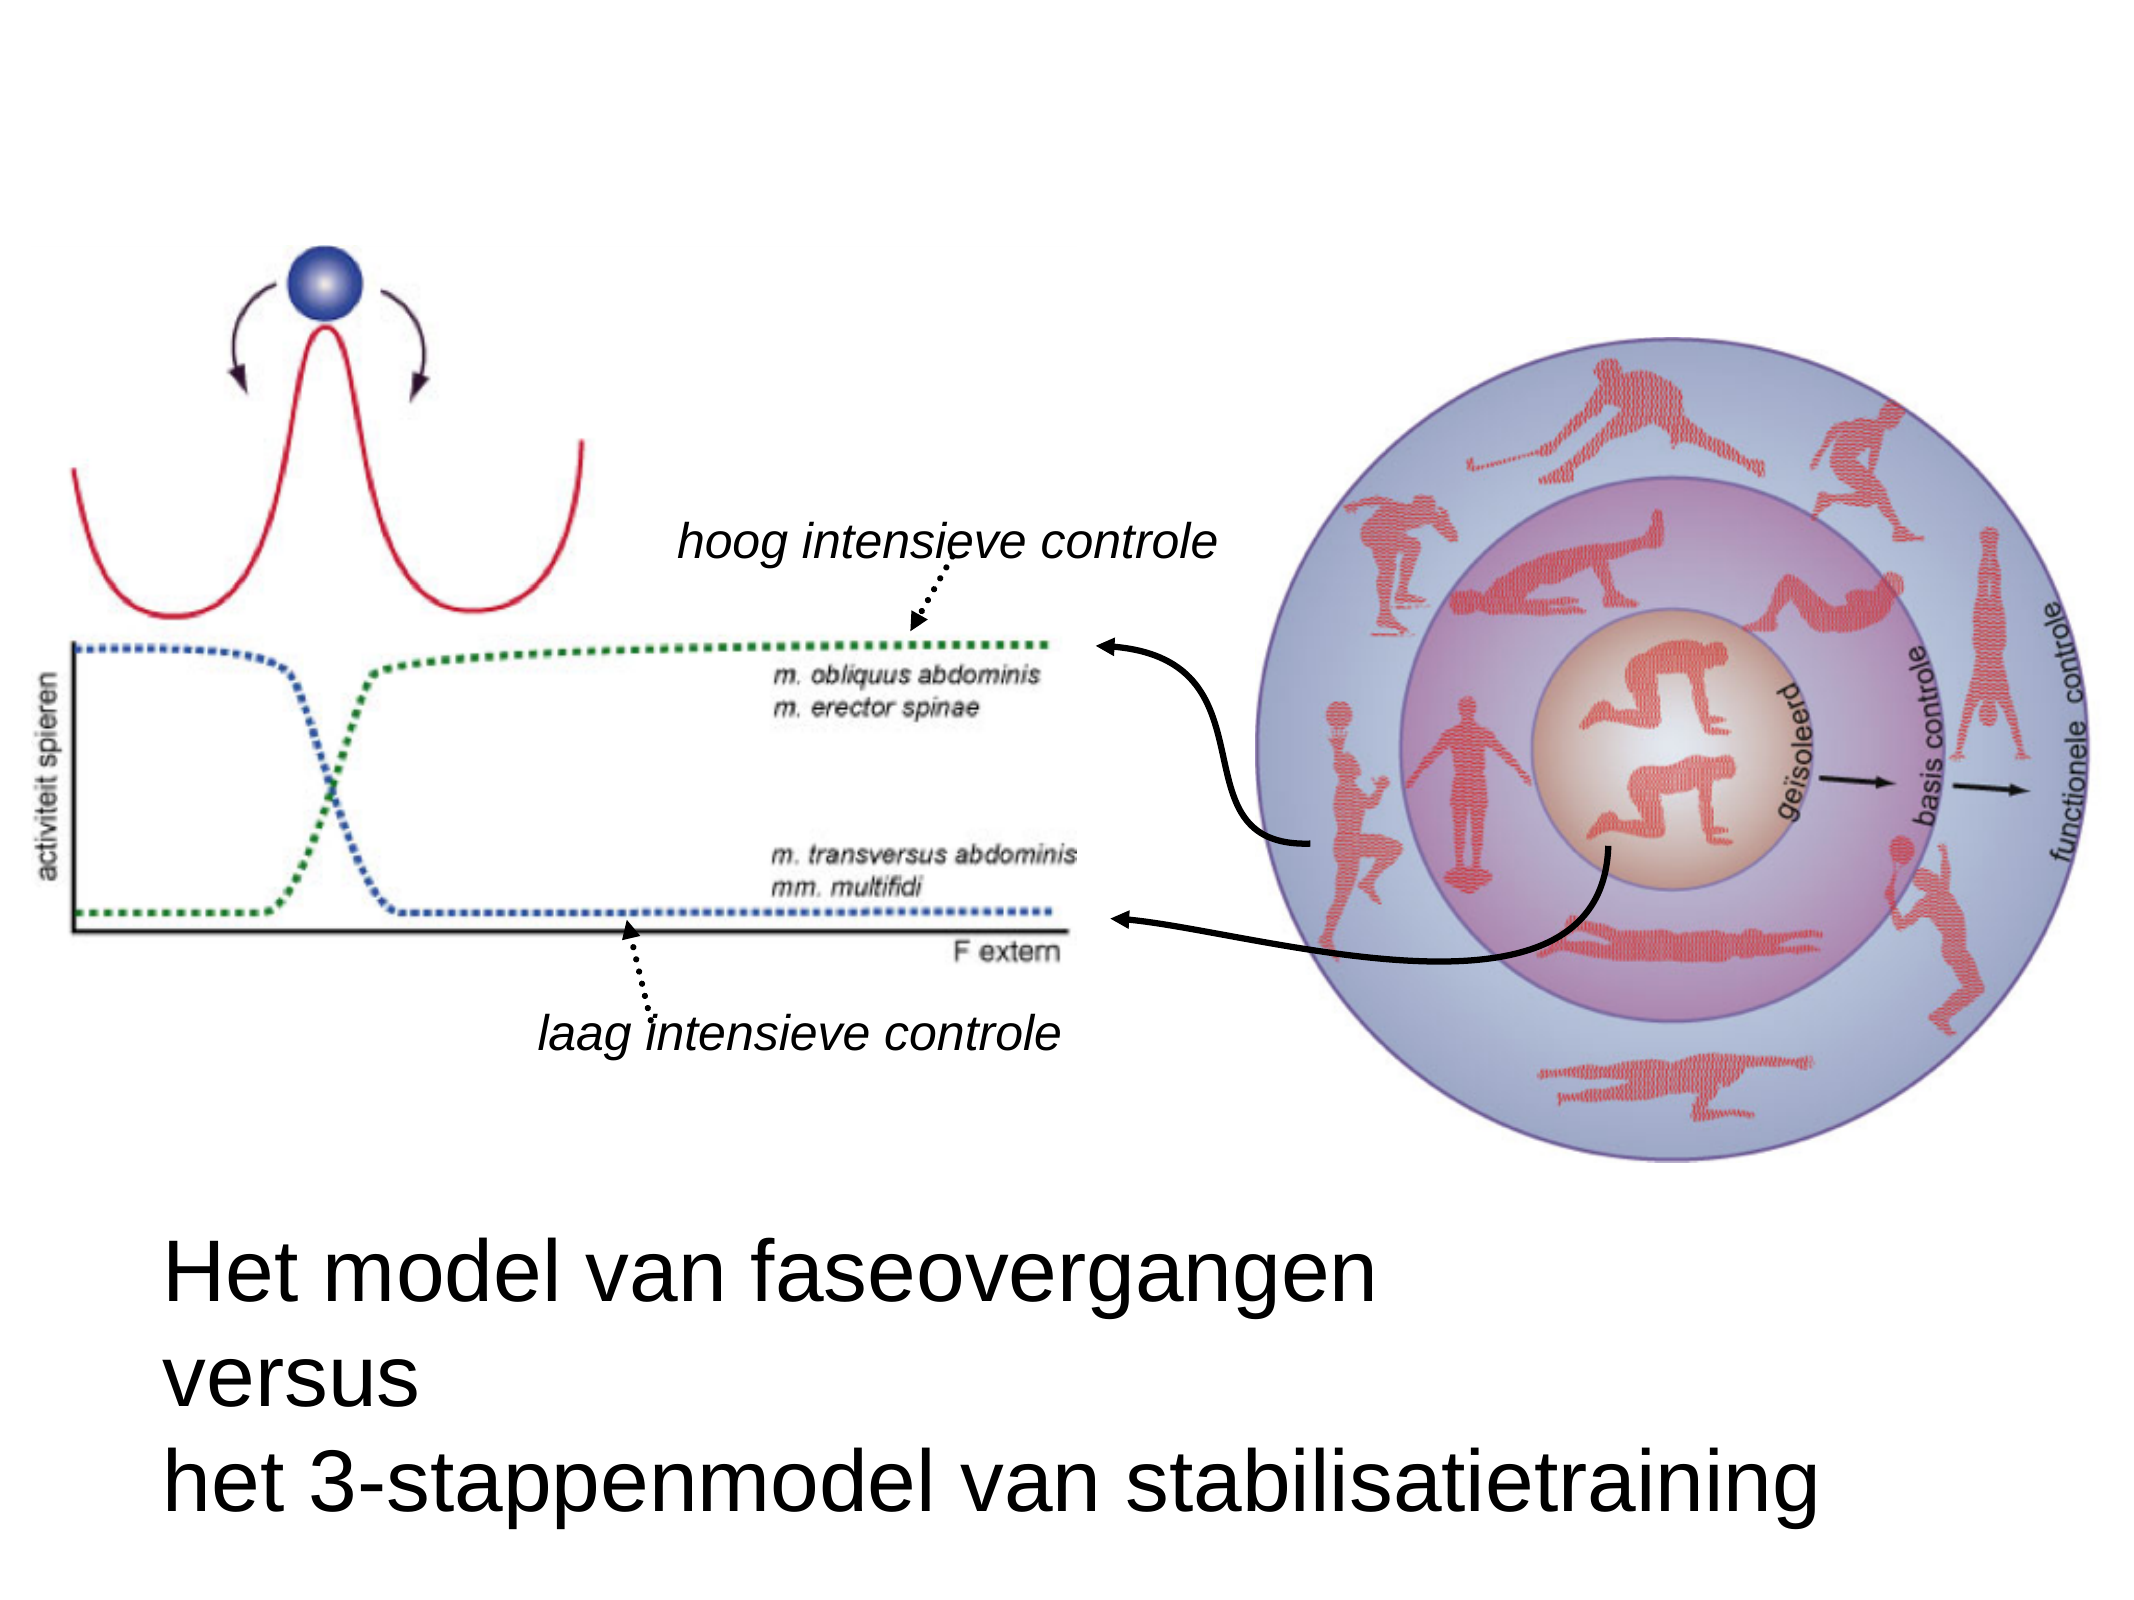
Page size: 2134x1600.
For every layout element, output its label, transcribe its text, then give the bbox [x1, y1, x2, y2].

picture [30, 245, 1078, 974]
text_box [1095, 640, 1250, 824]
text_box [1110, 898, 1250, 940]
text_box Het model van faseovergangen versus het 3-stappenmodel van stabilisatietraining [162, 1214, 1913, 1530]
text_box hoog intensieve controle [1082, 502, 1250, 575]
picture [1255, 337, 2134, 1163]
text_box laag intensieve controle [537, 993, 1138, 1067]
